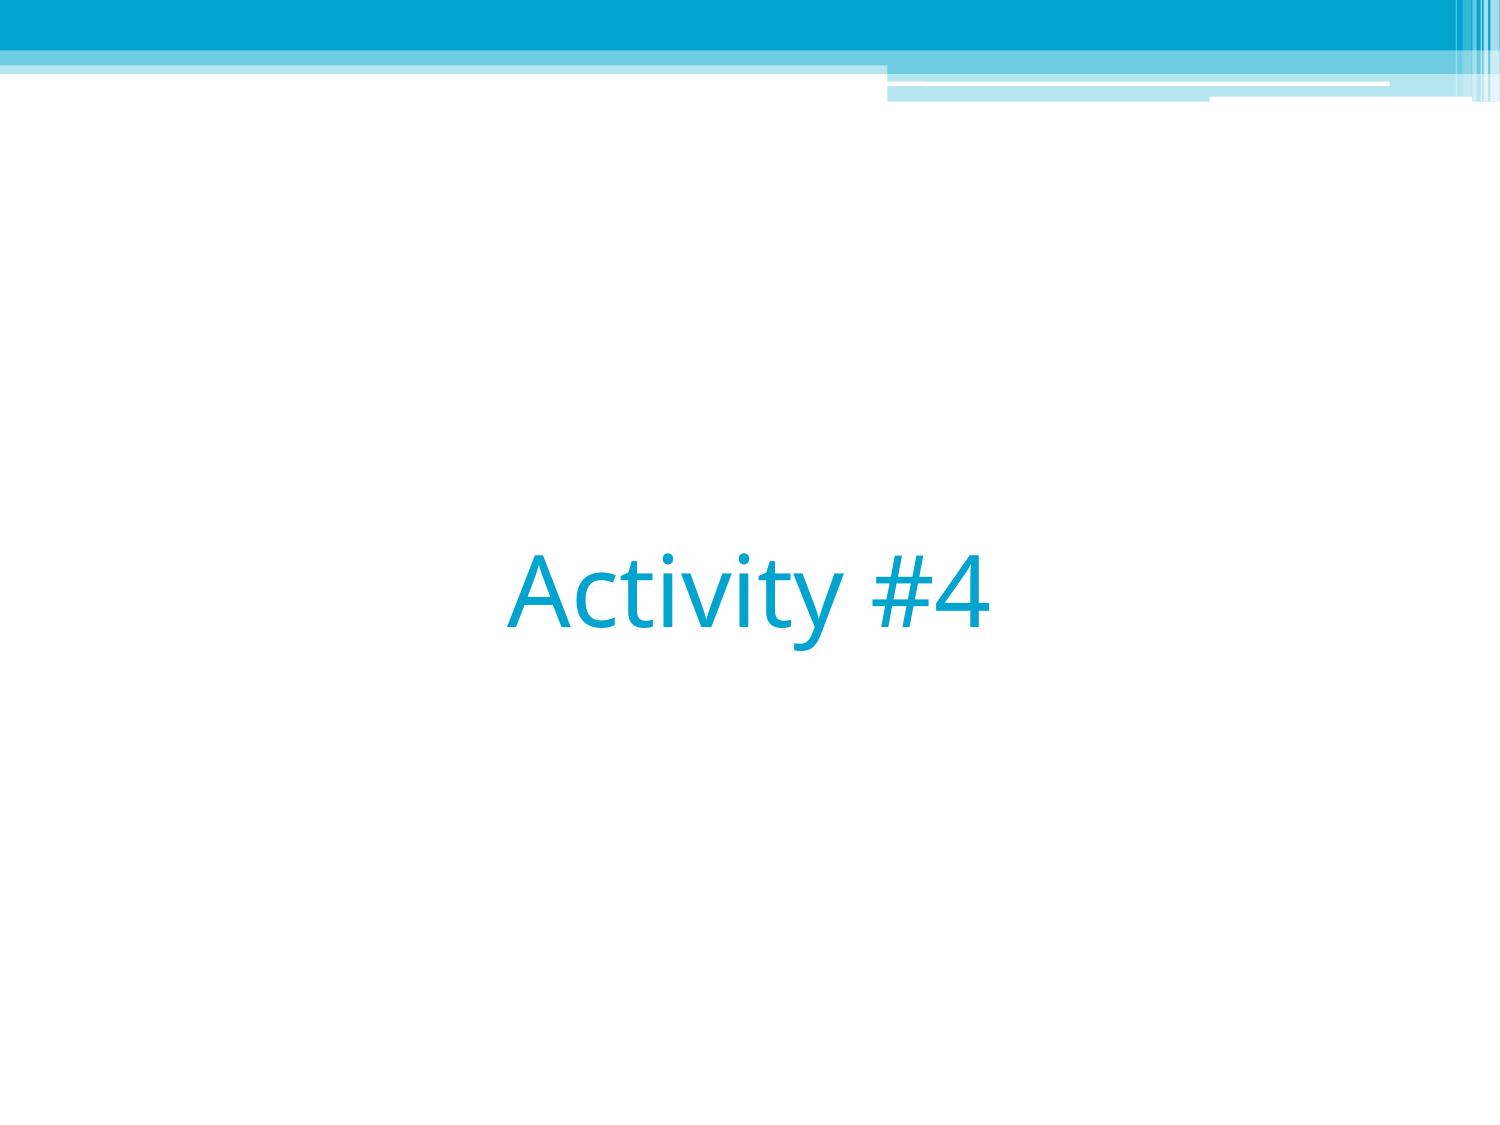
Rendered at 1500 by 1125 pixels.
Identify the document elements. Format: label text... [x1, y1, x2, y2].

title Activity #4 [75, 500, 1425, 676]
